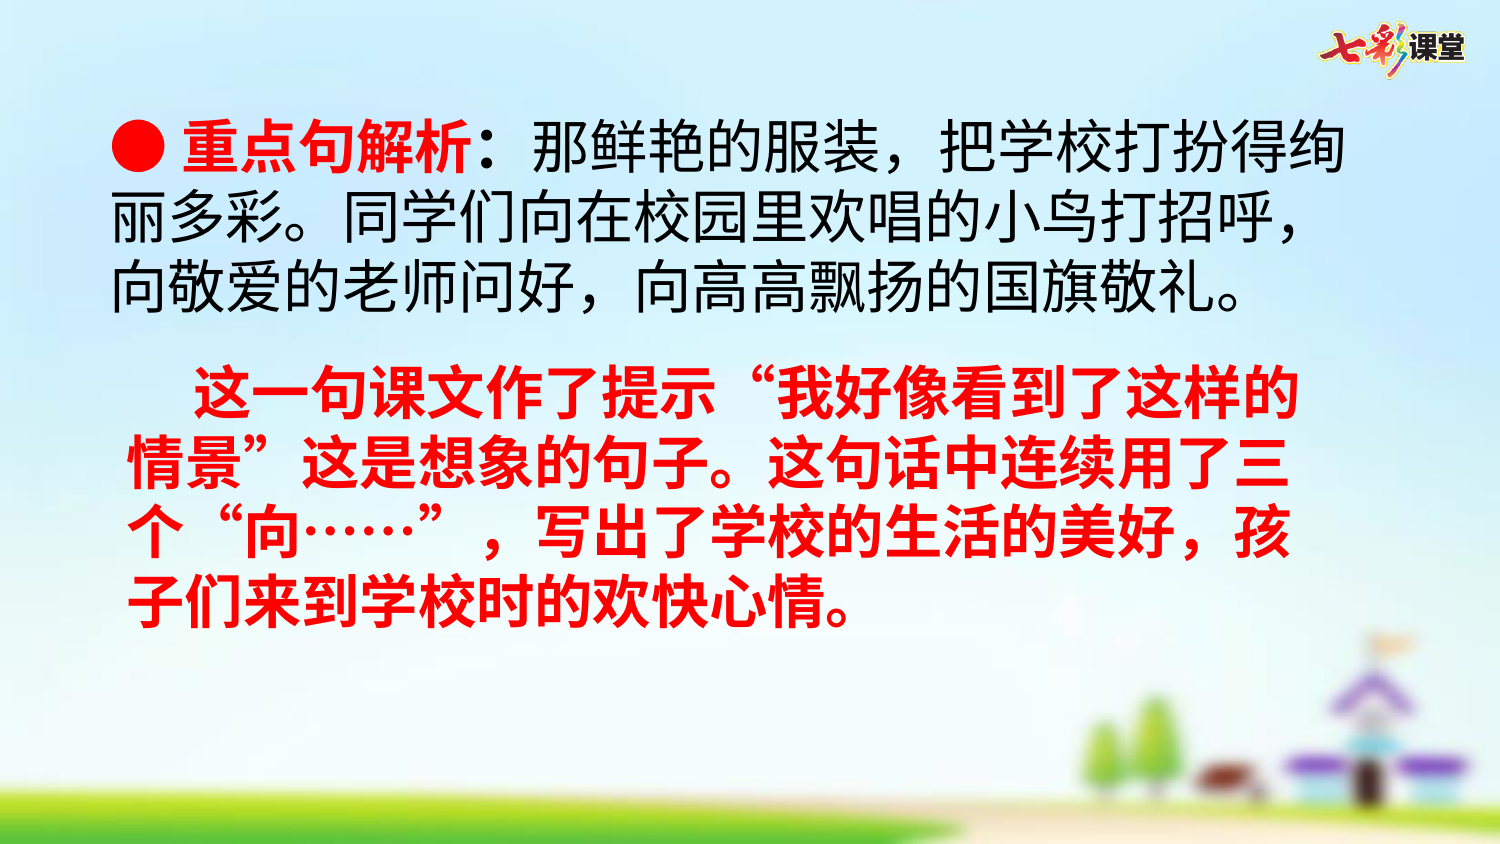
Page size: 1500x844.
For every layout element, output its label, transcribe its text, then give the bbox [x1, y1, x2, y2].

picture [0, 0, 1500, 844]
text_box ●重点句解析：那鲜艳的服装，把学校打扮得绚丽多彩。同学们向在校园里欢唱的小鸟打招呼，向敬爱的老师问好，向高高飘扬的国旗敬礼。 [94, 102, 1400, 328]
text_box 这一句课文作了提示“我好像看到了这样的情景”这是想象的句子。这句话中连续用了三个“向……”，写出了学校的生活的美好，孩子们来到学校时的欢快心情。 [112, 348, 1353, 643]
